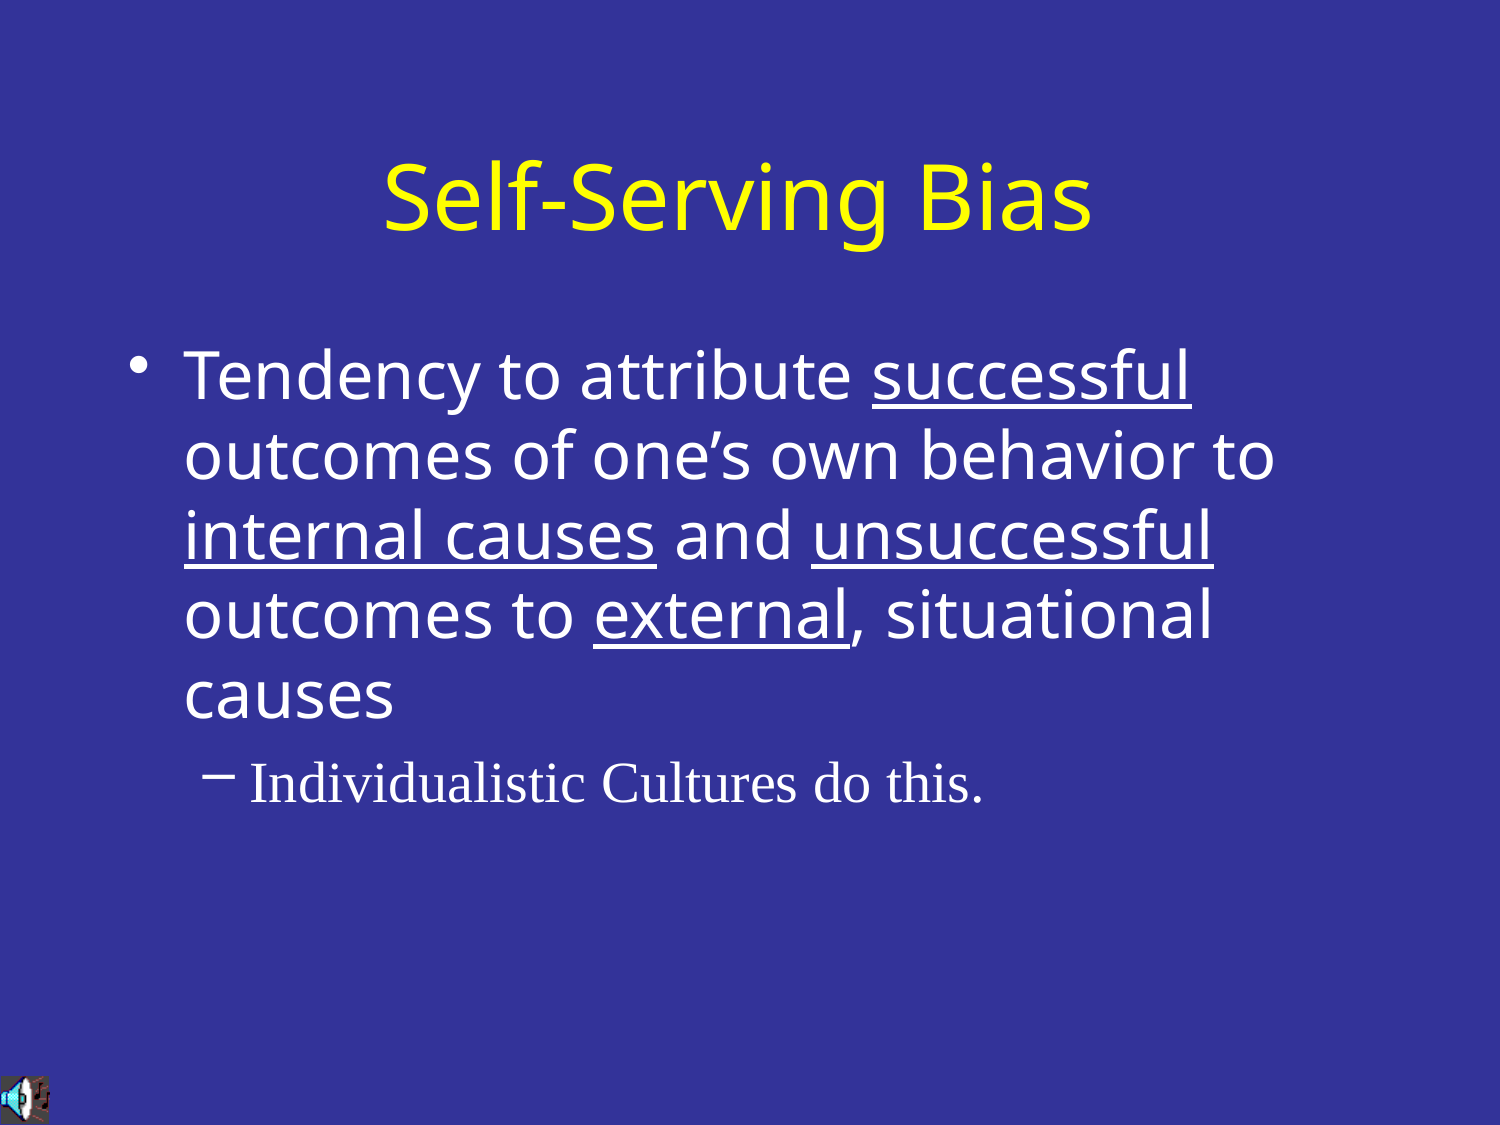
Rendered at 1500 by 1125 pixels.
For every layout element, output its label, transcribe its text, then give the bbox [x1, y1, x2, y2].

picture [0, 1074, 51, 1125]
list Tendency to attribute successful outcomes of one’s own behavior to internal causes and unsuccessful outcomes to external, situational causes Individualistic Cultures do this. [112, 324, 1388, 1001]
title Self-Serving Bias [112, 99, 1388, 288]
